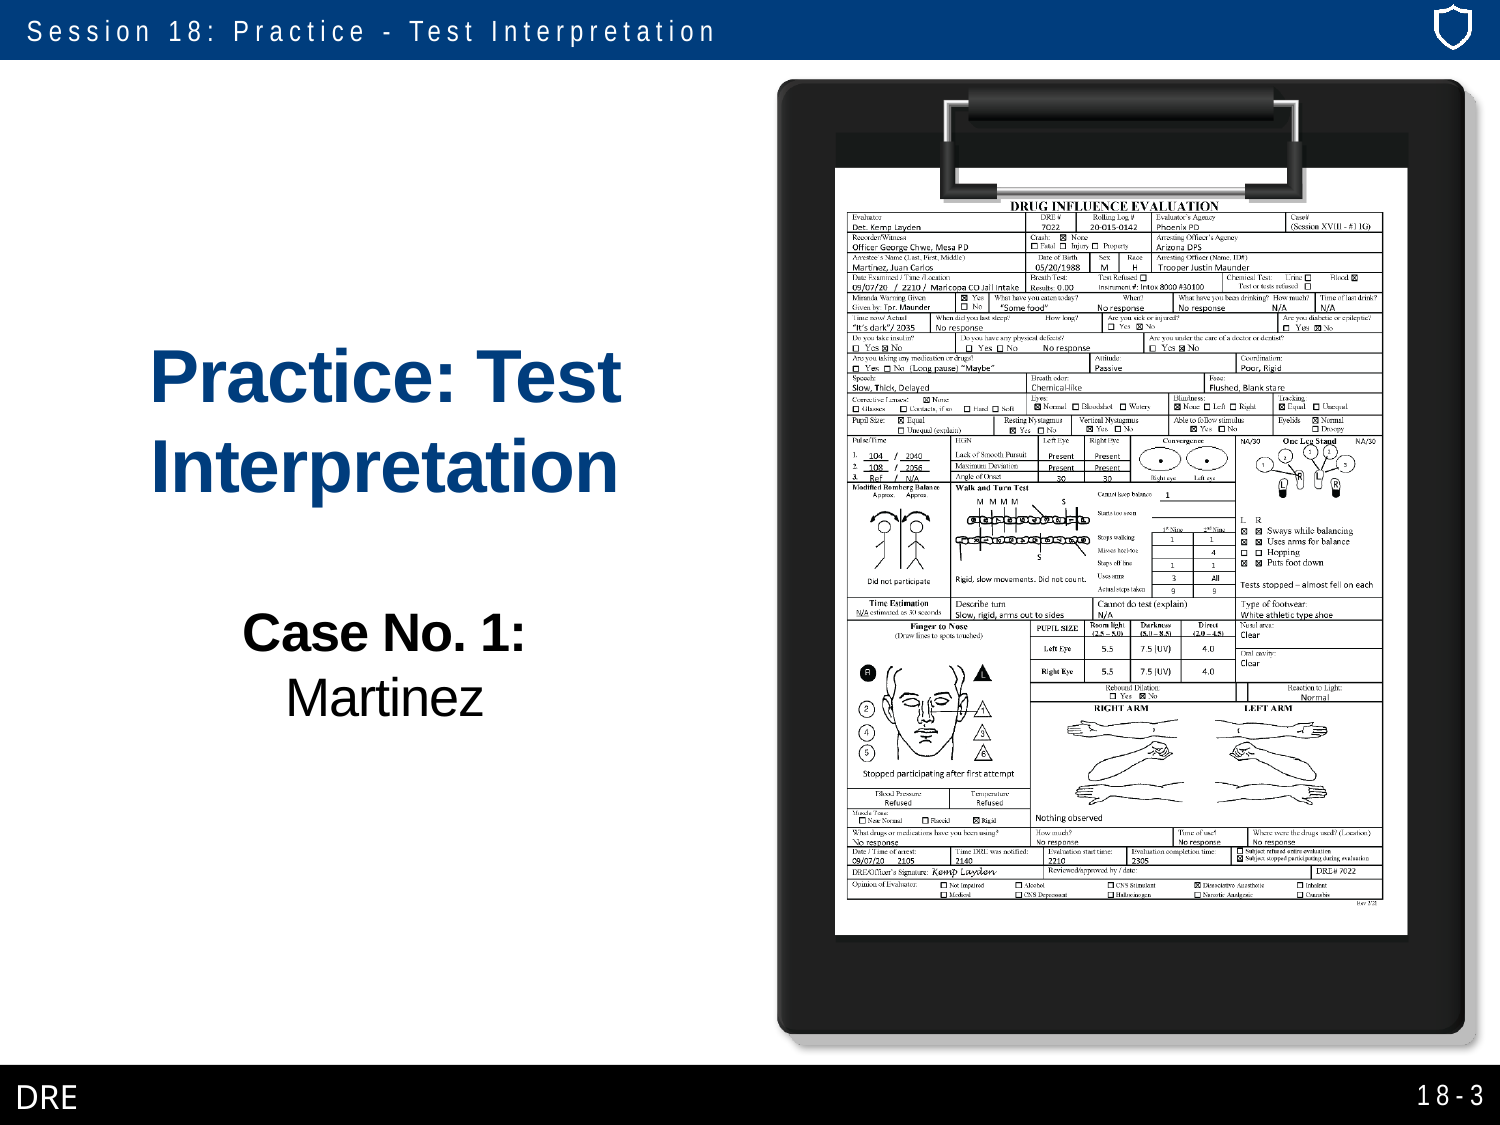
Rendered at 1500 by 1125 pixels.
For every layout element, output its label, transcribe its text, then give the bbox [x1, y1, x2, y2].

picture [1434, 4, 1472, 50]
title Practice: Test Interpretation Case No. 1: Martinez [52, 252, 718, 802]
slide_number 18-3 [1218, 1063, 1499, 1124]
picture [777, 79, 1477, 1046]
